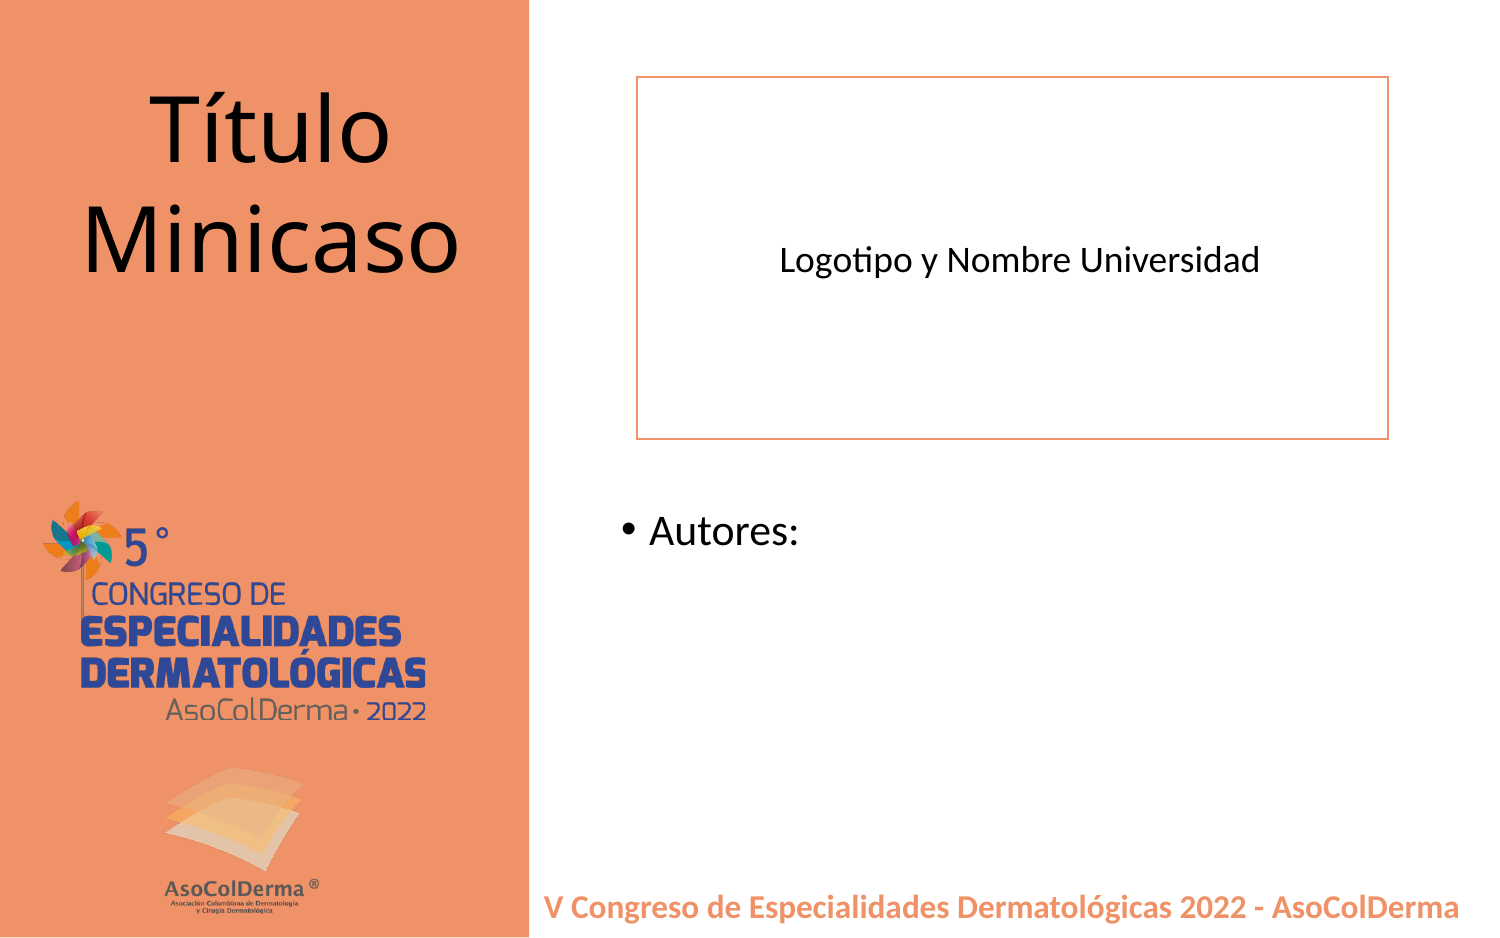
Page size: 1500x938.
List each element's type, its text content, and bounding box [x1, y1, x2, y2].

text_box [0, 0, 530, 938]
text_box Título Minicaso [43, 63, 500, 344]
picture [164, 767, 319, 914]
picture [43, 501, 426, 720]
text_box V Congreso de Especialidades Dermatológicas 2022 - AsoColDerma [529, 877, 1500, 933]
text_box Autores: [606, 500, 1447, 808]
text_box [636, 76, 1389, 439]
